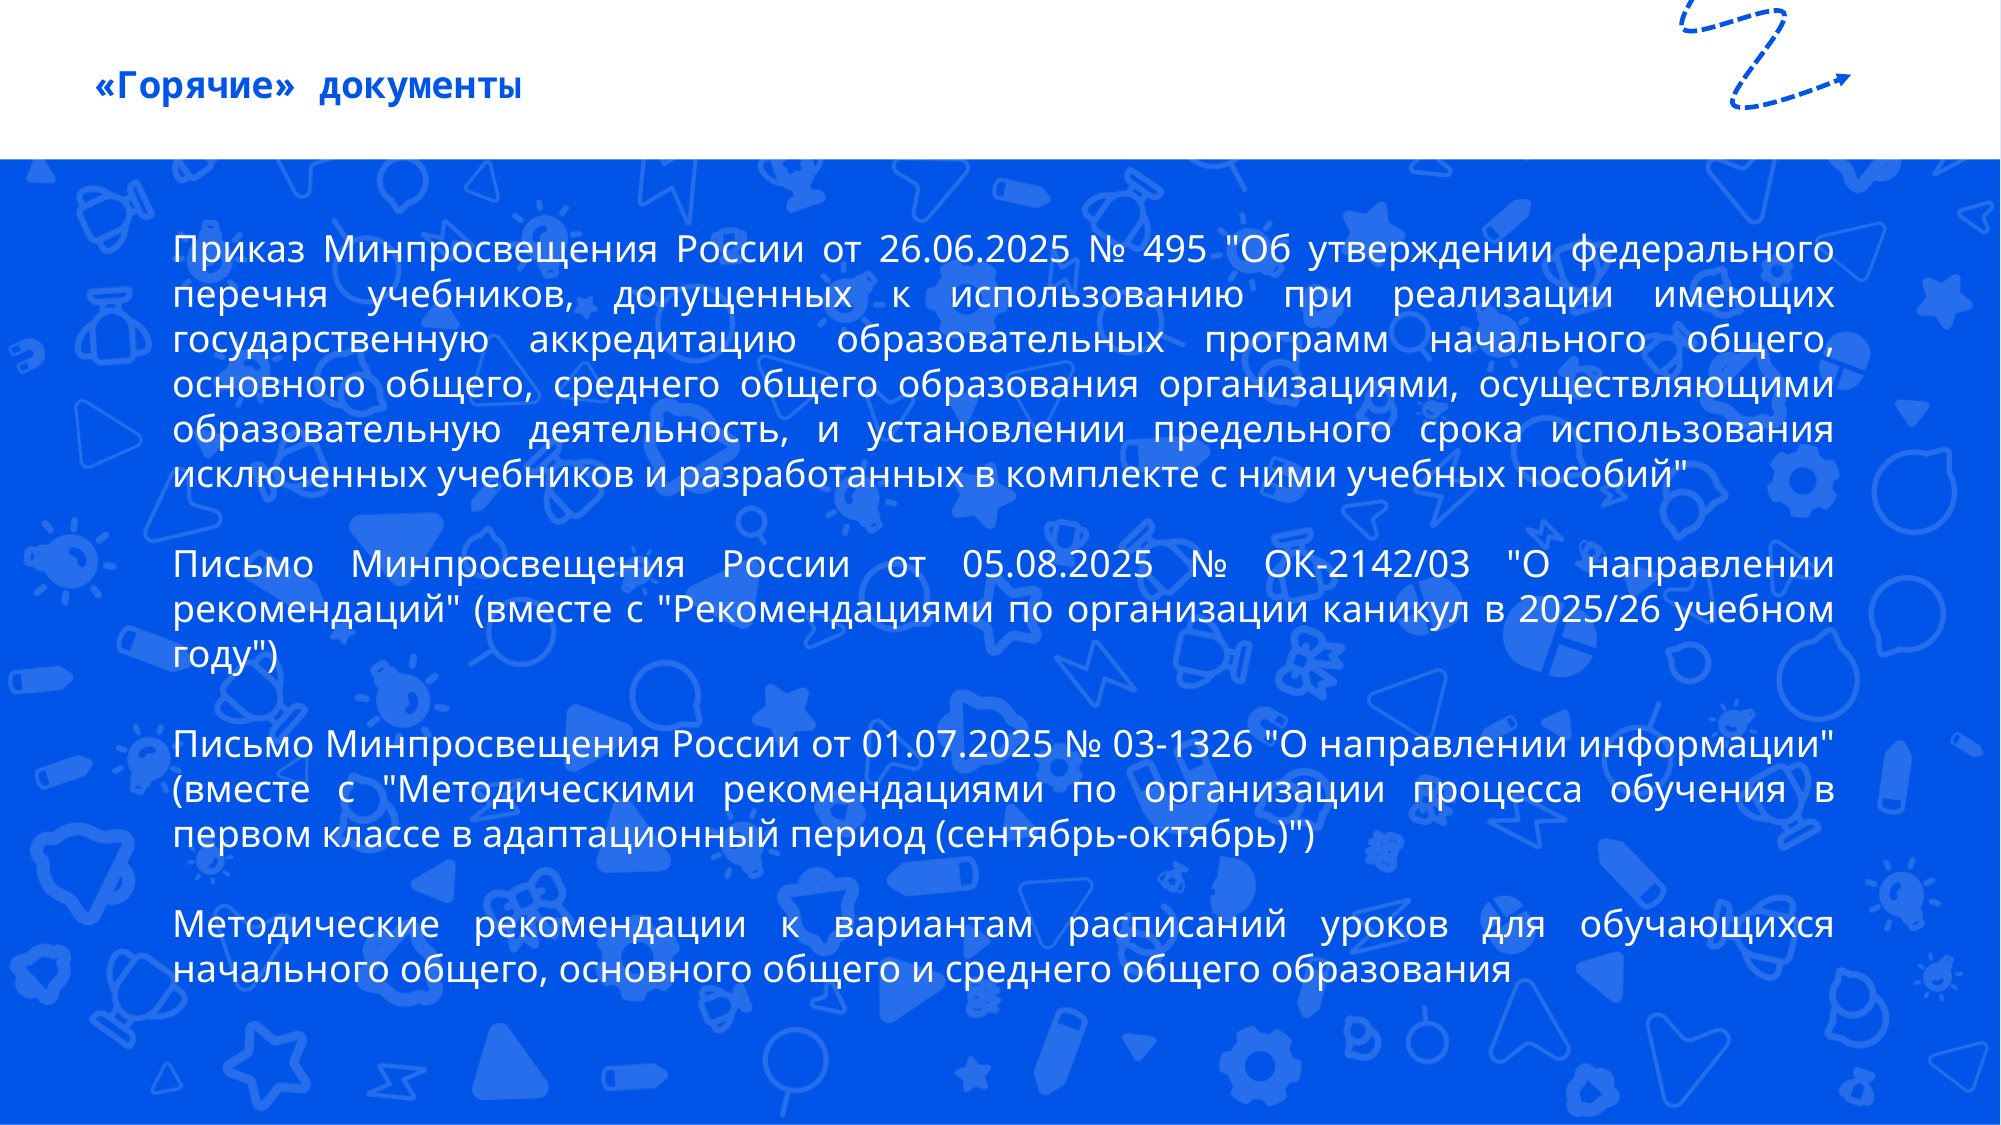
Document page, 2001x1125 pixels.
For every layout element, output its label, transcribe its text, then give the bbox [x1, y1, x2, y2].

picture [0, 0, 2001, 1125]
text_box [0, 0, 2000, 160]
text_box Приказ Минпросвещения России от 26.06.2025 № 495 "Об утверждении федерального перечня учебников, допущенных к использованию при реализации имеющих государственную аккредитацию образовательных программ начального общего, основного общего, среднего общего образования организациями, осуществляющими образовательную деятельность, и установлении предельного срока использования исключенных учебников и разработанных в комплекте с ними учебных пособий" Письмо Минпросвещения России от 05.08.2025 № ОК-2142/03 "О направлении рекомендаций" (вместе с "Рекомендациями по организации каникул в 2025/26 учебном году") Письмо Минпросвещения России от 01.07.2025 № 03-1326 "О направлении информации" (вместе с "Методическими рекомендациями по организации процесса обучения в первом классе в адаптационный период (сентябрь-октябрь)") Методические рекомендации к вариантам расписаний уроков для обучающихся начального общего, основного общего и среднего общего образования [157, 217, 1852, 998]
